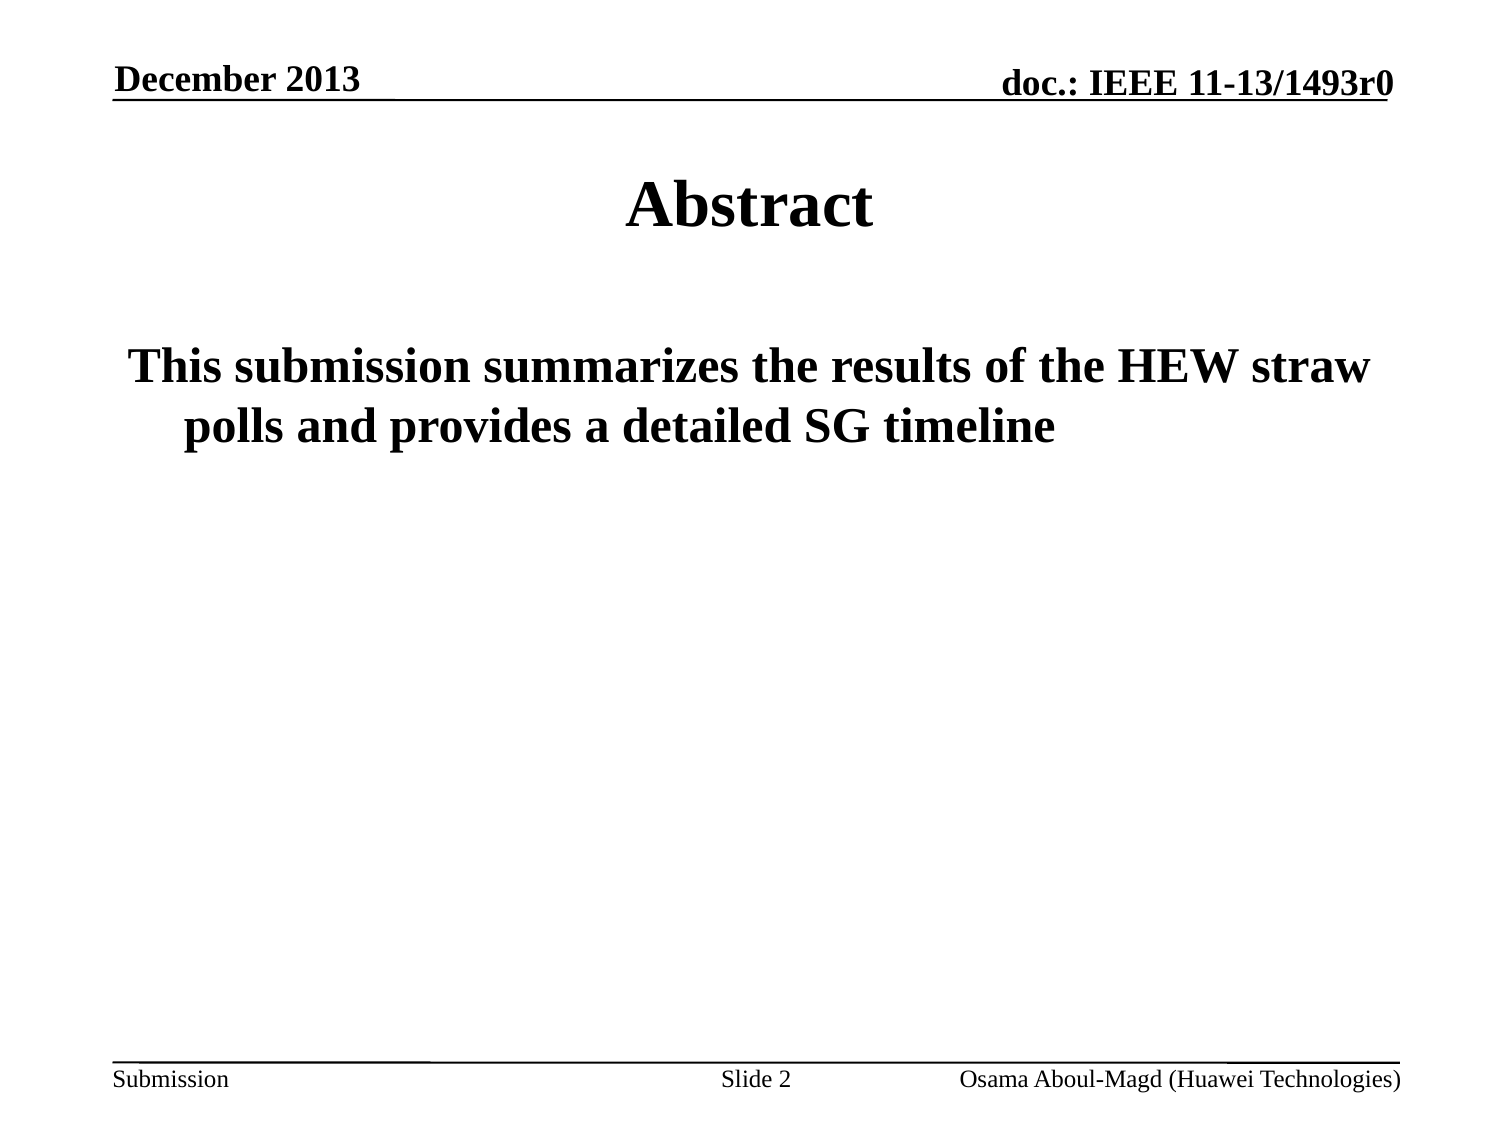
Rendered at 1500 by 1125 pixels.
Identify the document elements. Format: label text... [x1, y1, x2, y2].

title Abstract [112, 112, 1388, 288]
list This submission summarizes the results of the HEW straw polls and provides a detailed SG timeline [112, 324, 1388, 1001]
slide_number Slide 2 [712, 1061, 800, 1123]
footer Osama Aboul-Magd (Huawei Technologies) [902, 1061, 1402, 1093]
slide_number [114, 54, 540, 100]
